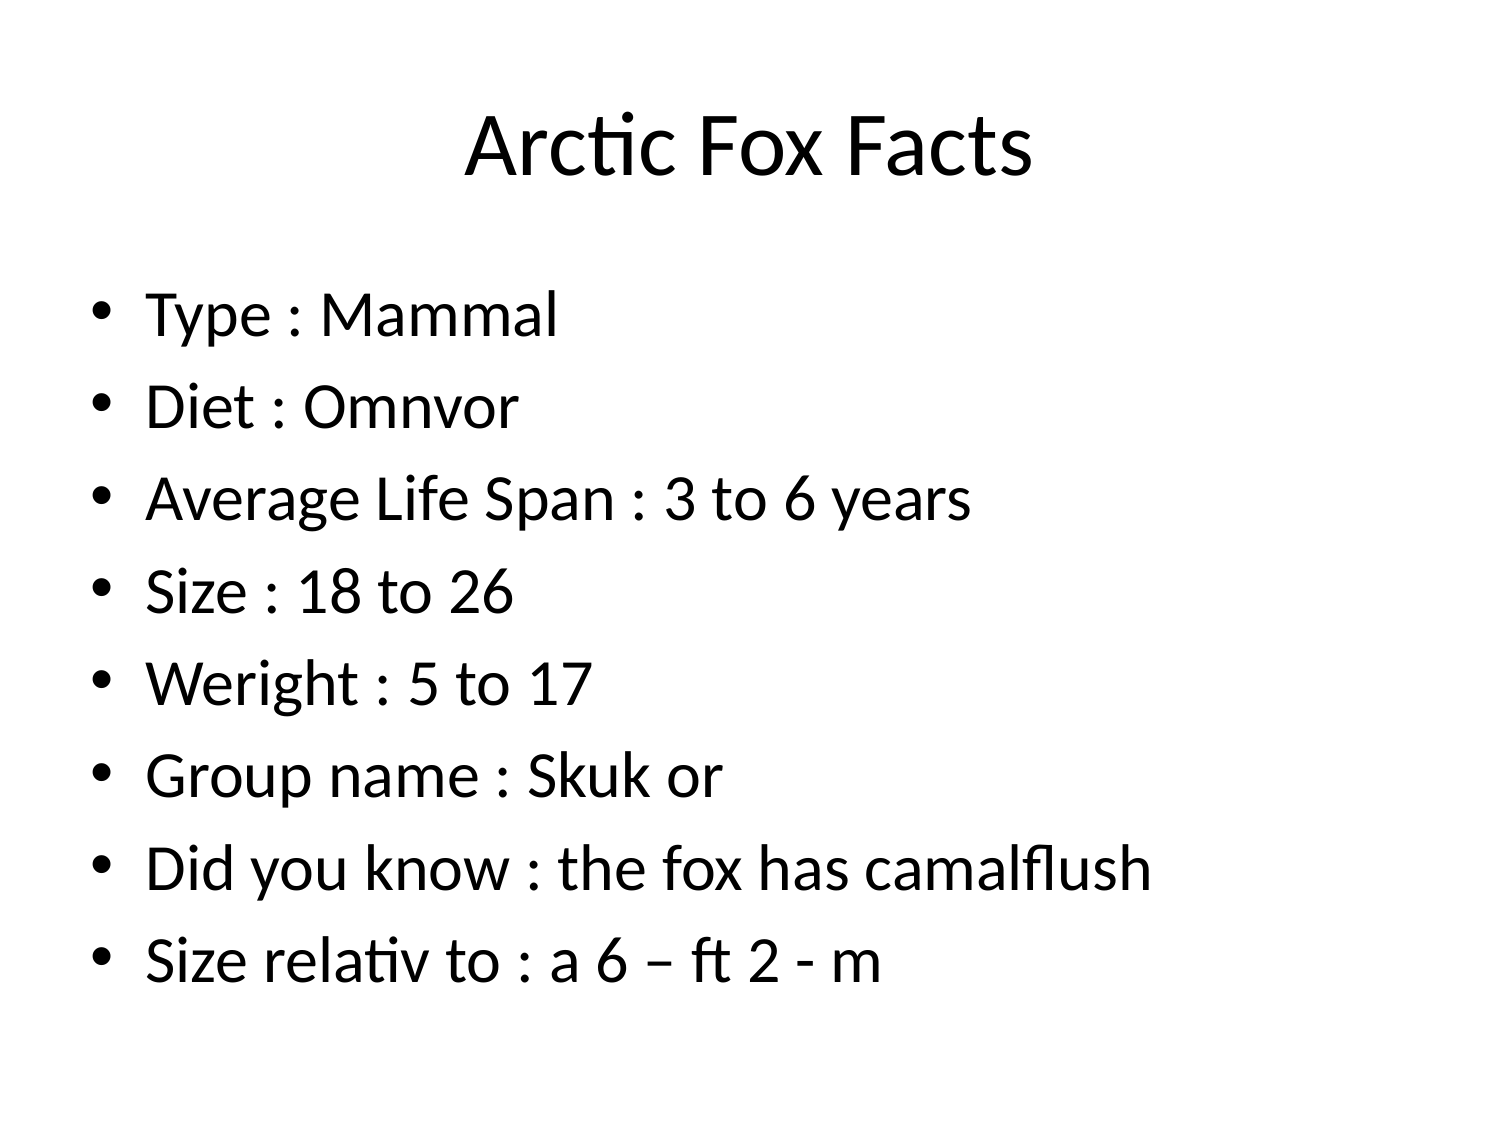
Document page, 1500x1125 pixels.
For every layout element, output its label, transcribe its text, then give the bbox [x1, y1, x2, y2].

title Arctic Fox Facts [75, 45, 1425, 233]
list Type : Mammal Diet : Omnvor Average Life Span : 3 to 6 years Size : 18 to 26 Weright : 5 to 17 Group name : Skuk or Did you know : the fox has camalflush Size relativ to : a 6 – ft 2 - m [75, 262, 1425, 1005]
